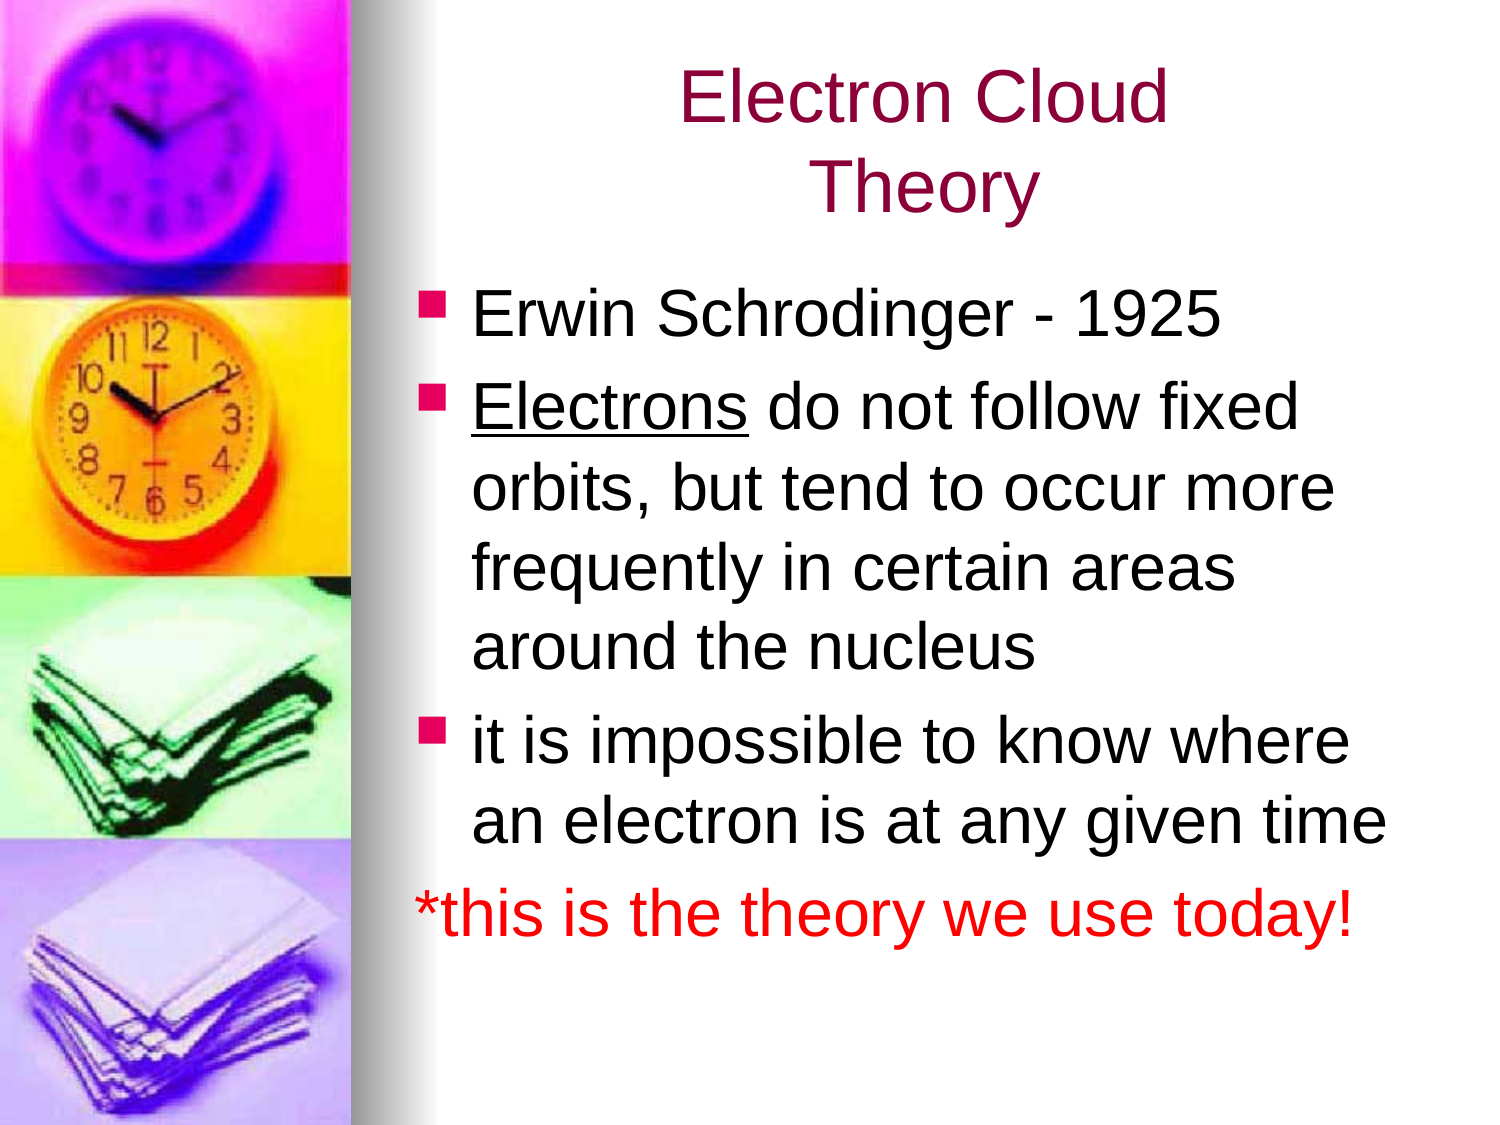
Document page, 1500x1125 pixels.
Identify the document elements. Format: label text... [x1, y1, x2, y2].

list Erwin Schrodinger - 1925 Electrons do not follow fixed orbits, but tend to occur more frequently in certain areas around the nucleus it is impossible to know where an electron is at any given time *this is the theory we use today! [399, 262, 1451, 1001]
picture [0, 0, 351, 1125]
title Electron Cloud Theory [399, 37, 1451, 238]
